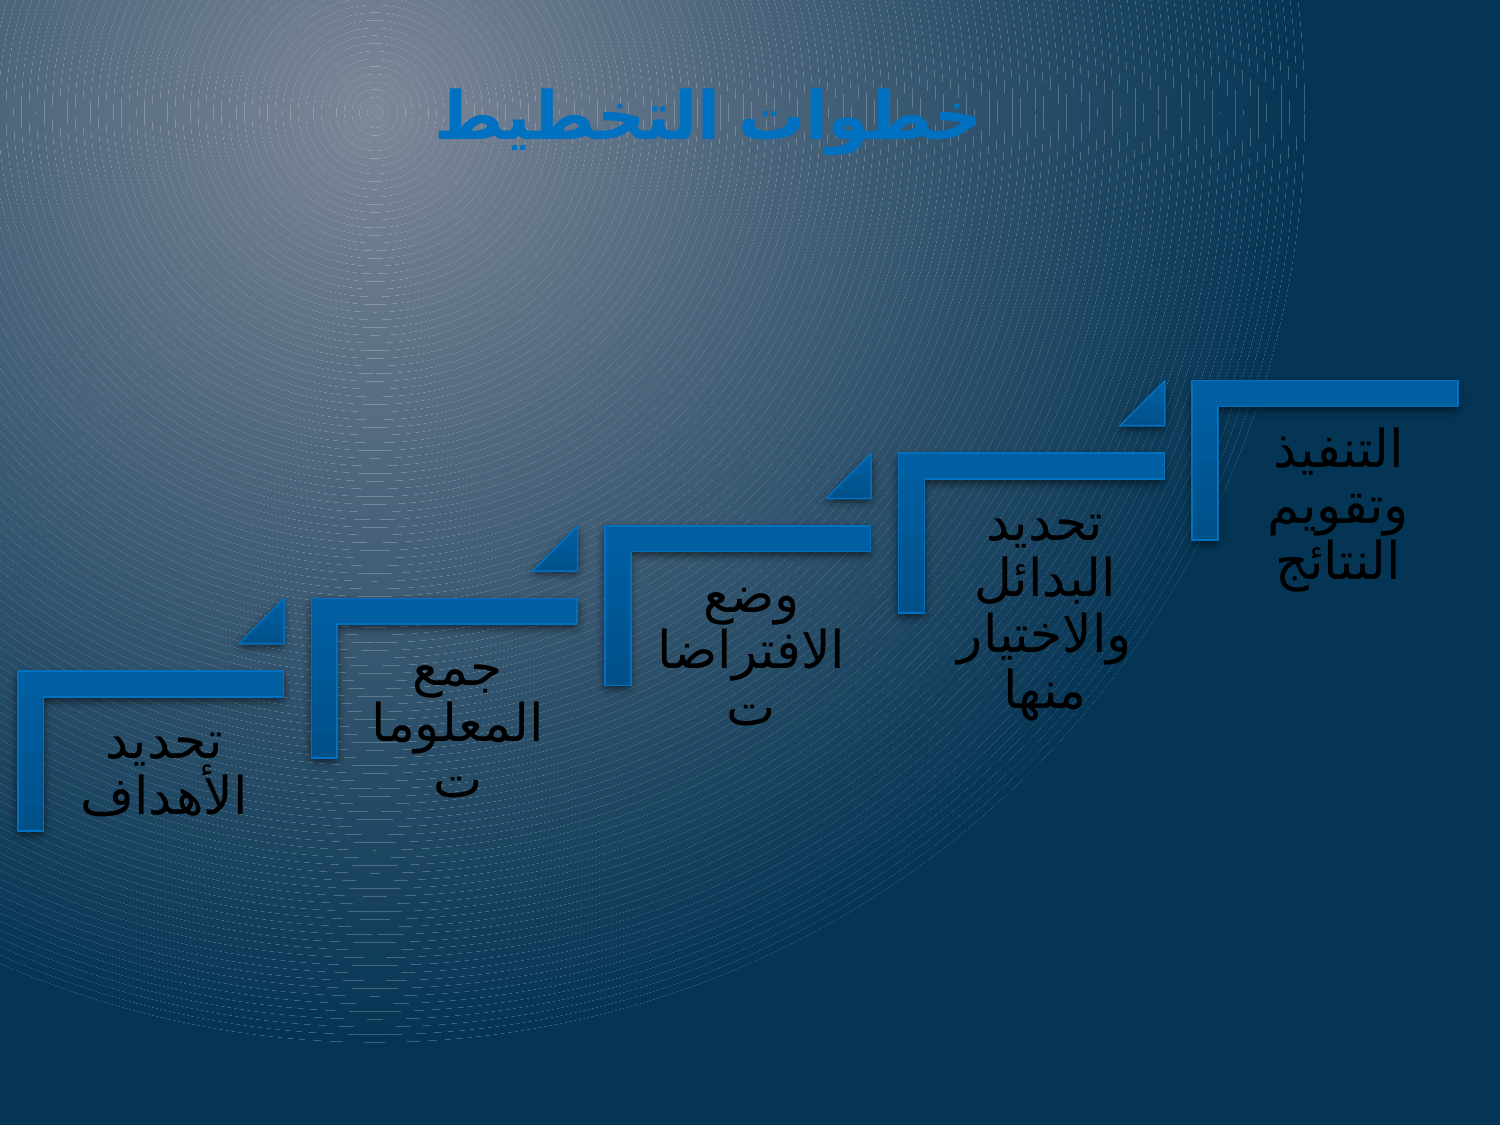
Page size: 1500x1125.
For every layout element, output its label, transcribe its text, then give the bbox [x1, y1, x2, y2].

title خطوات التخطيط [135, 5, 1282, 250]
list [17, 253, 1459, 1036]
